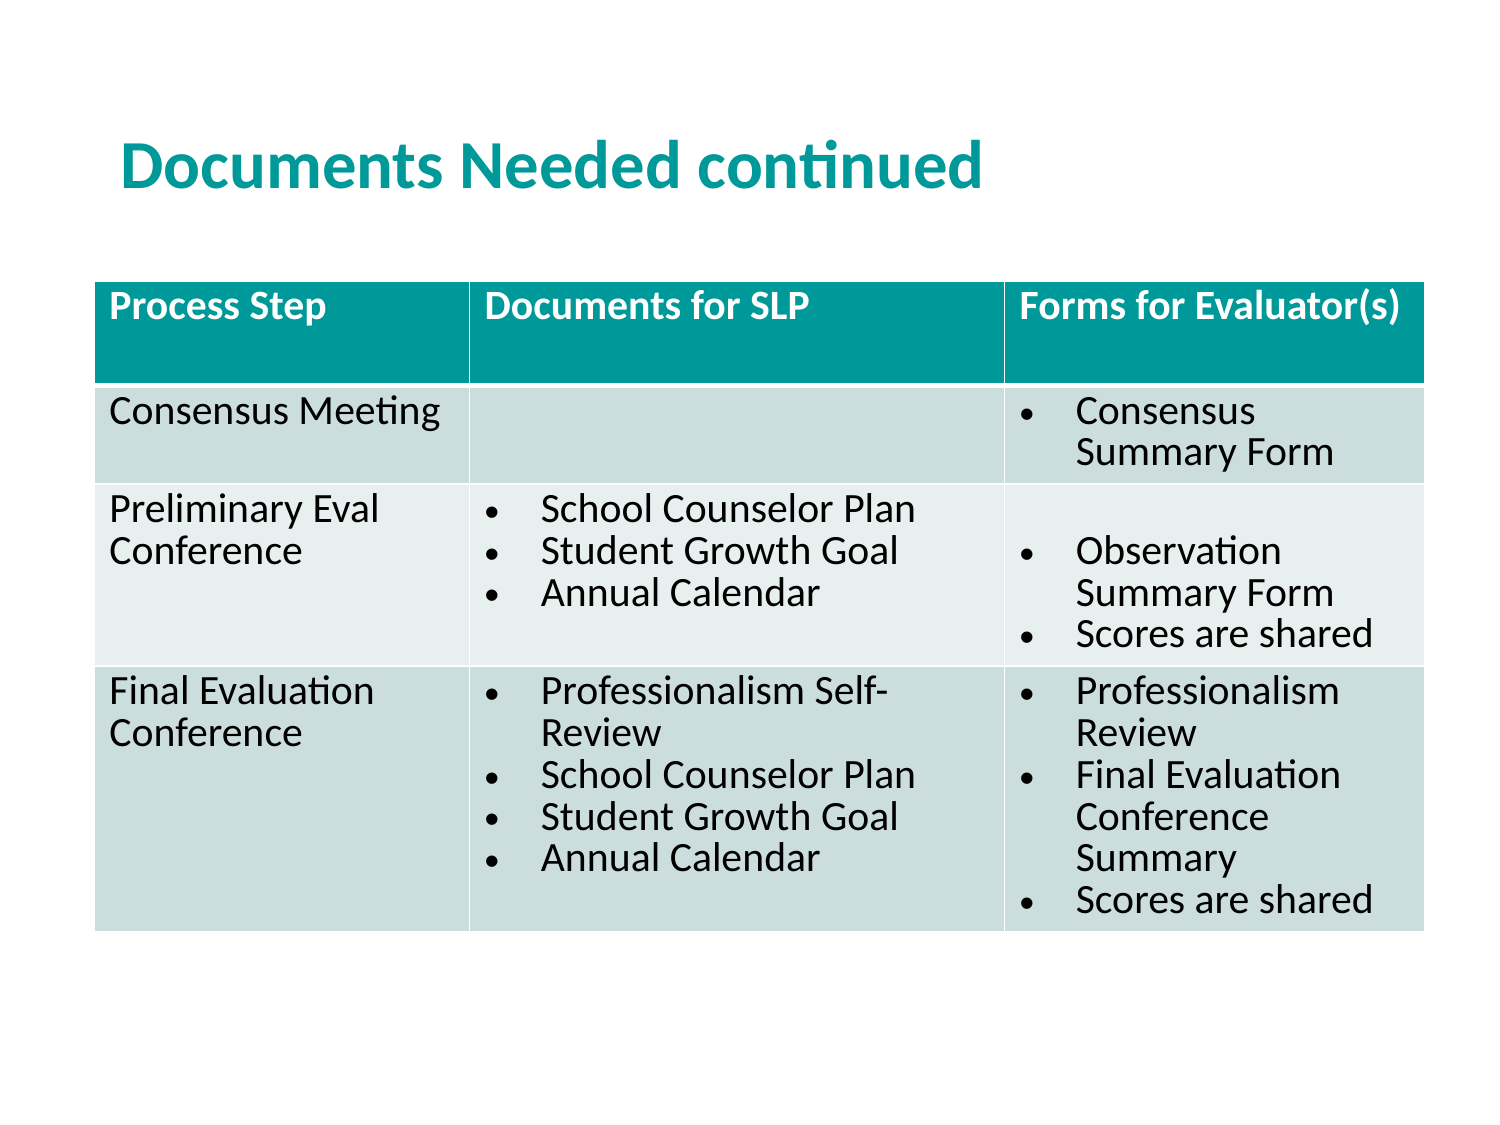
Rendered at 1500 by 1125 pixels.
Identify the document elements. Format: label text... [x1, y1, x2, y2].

table_header Forms for Evaluator(s) [1005, 282, 1424, 383]
table_cell Professionalism Self-Review School Counselor Plan Student Growth Goal Annual Calendar [470, 667, 1004, 931]
table_cell Preliminary Eval Conference [95, 485, 469, 665]
table_header Process Step [95, 282, 469, 383]
table_cell Consensus Meeting [95, 388, 469, 483]
table_cell [470, 388, 1004, 483]
table_cell School Counselor Plan Student Growth Goal Annual Calendar [470, 485, 1004, 665]
table_cell Final Evaluation Conference [95, 667, 469, 931]
table_header Documents for SLP [470, 282, 1004, 383]
title Documents Needed continued [120, 60, 1352, 203]
table_cell Consensus Summary Form [1005, 388, 1424, 483]
table_cell Observation Summary Form Scores are shared [1005, 485, 1424, 665]
table_cell Professionalism Review Final Evaluation Conference Summary Scores are shared [1005, 667, 1424, 931]
